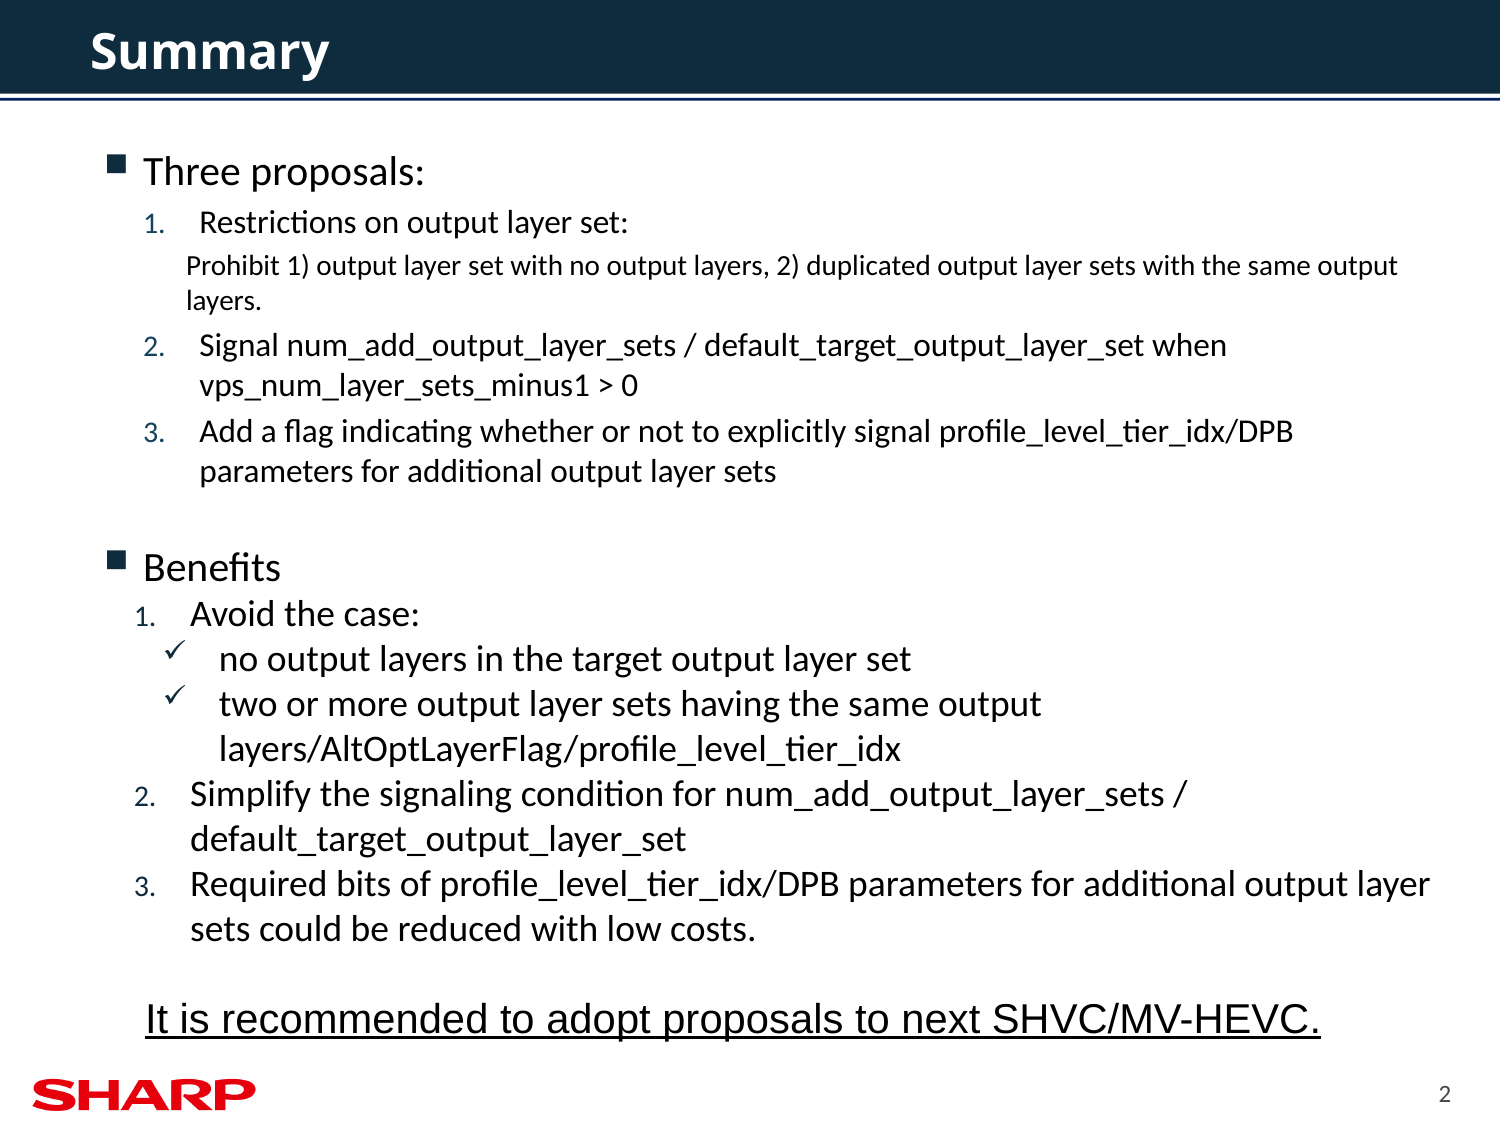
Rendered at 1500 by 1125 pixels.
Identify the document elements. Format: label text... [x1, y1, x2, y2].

title Summary [74, 15, 1426, 85]
slide_number 2 [1345, 1062, 1467, 1108]
text_box It is recommended to adopt proposals to next SHVC/MV-HEVC. [51, 984, 1425, 1050]
list Three proposals: Restrictions on output layer set: Prohibit 1) output layer set with no output layers, 2) duplicated output layer sets with the same output layers. Signal num_add_output_layer_sets / default_target_output_layer_set when vps_num_layer_sets_minus1 > 0 Add a flag indicating whether or not to explicitly signal profile_level_tier_idx/DPB parameters for additional output layer sets Benefits Avoid the case: no output layers in the target output layer set two or more output layer sets having the same output layers/AltOptLayerFlag/profile_level_tier_idx Simplify the signaling condition for num_add_output_layer_sets / default_target_output_layer_set Required bits of profile_level_tier_idx/DPB parameters for additional output layer sets could be reduced with low costs. [74, 128, 1467, 1071]
picture [17, 1064, 271, 1125]
